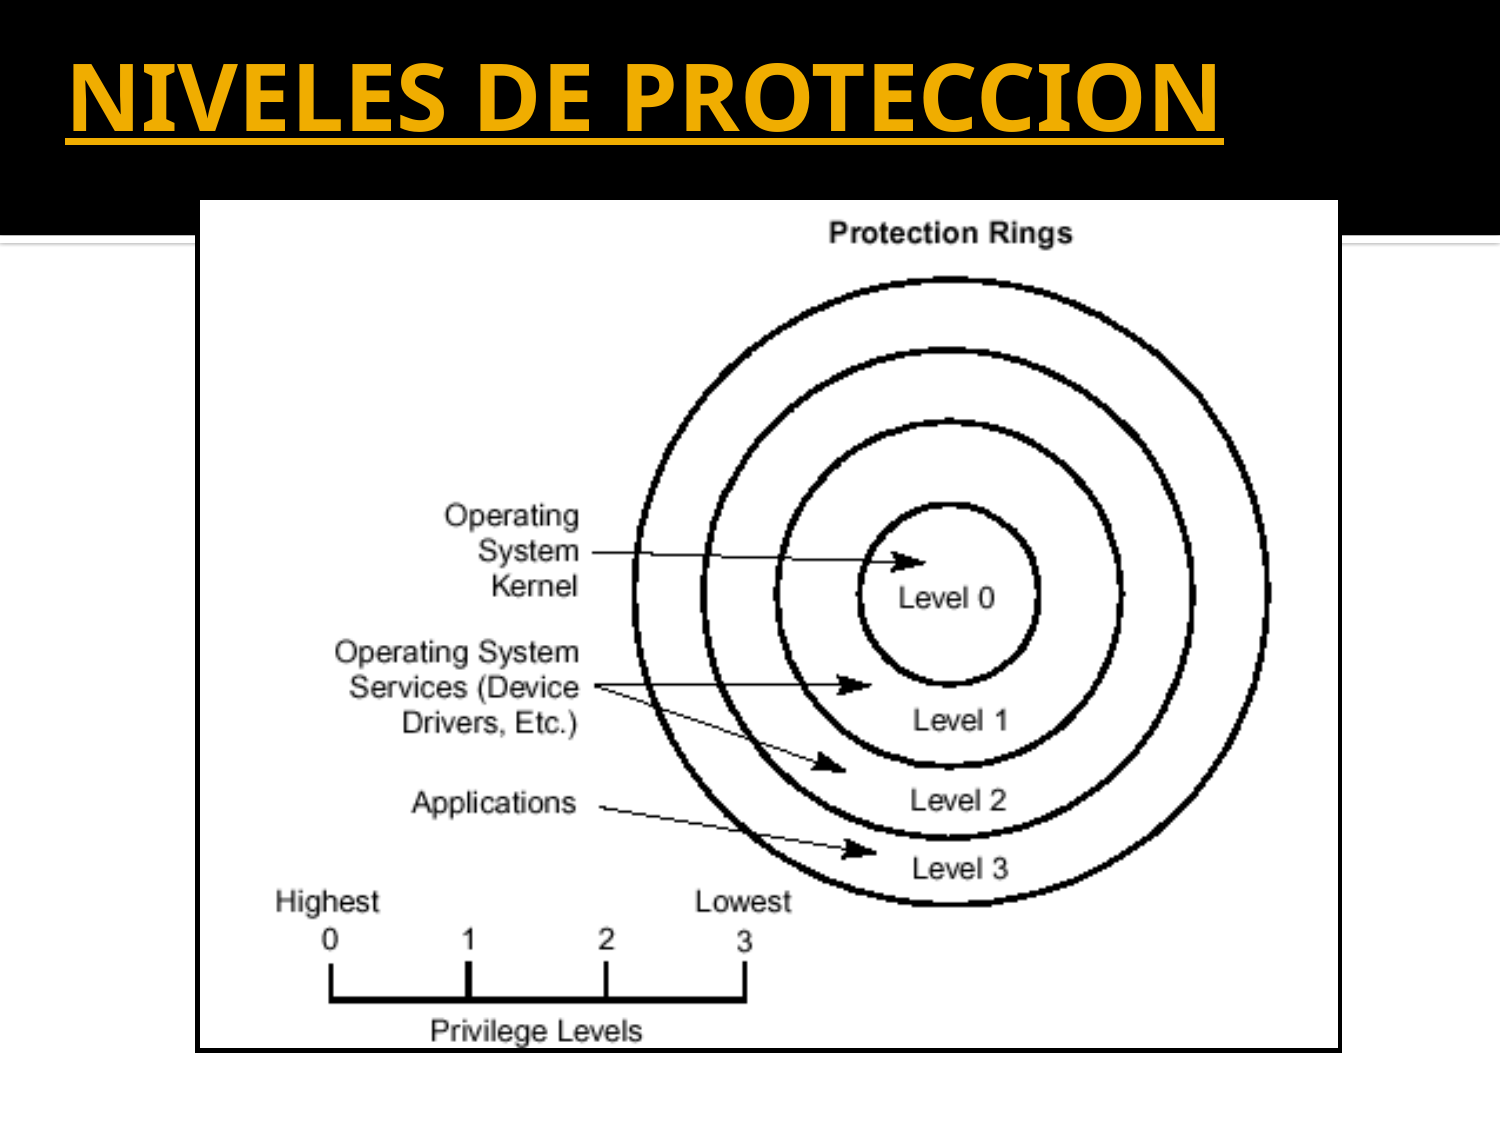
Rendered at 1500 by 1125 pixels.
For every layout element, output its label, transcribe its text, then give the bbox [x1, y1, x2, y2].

title NIVELES DE PROTECCION [50, 24, 1388, 163]
picture [199, 199, 1338, 1049]
